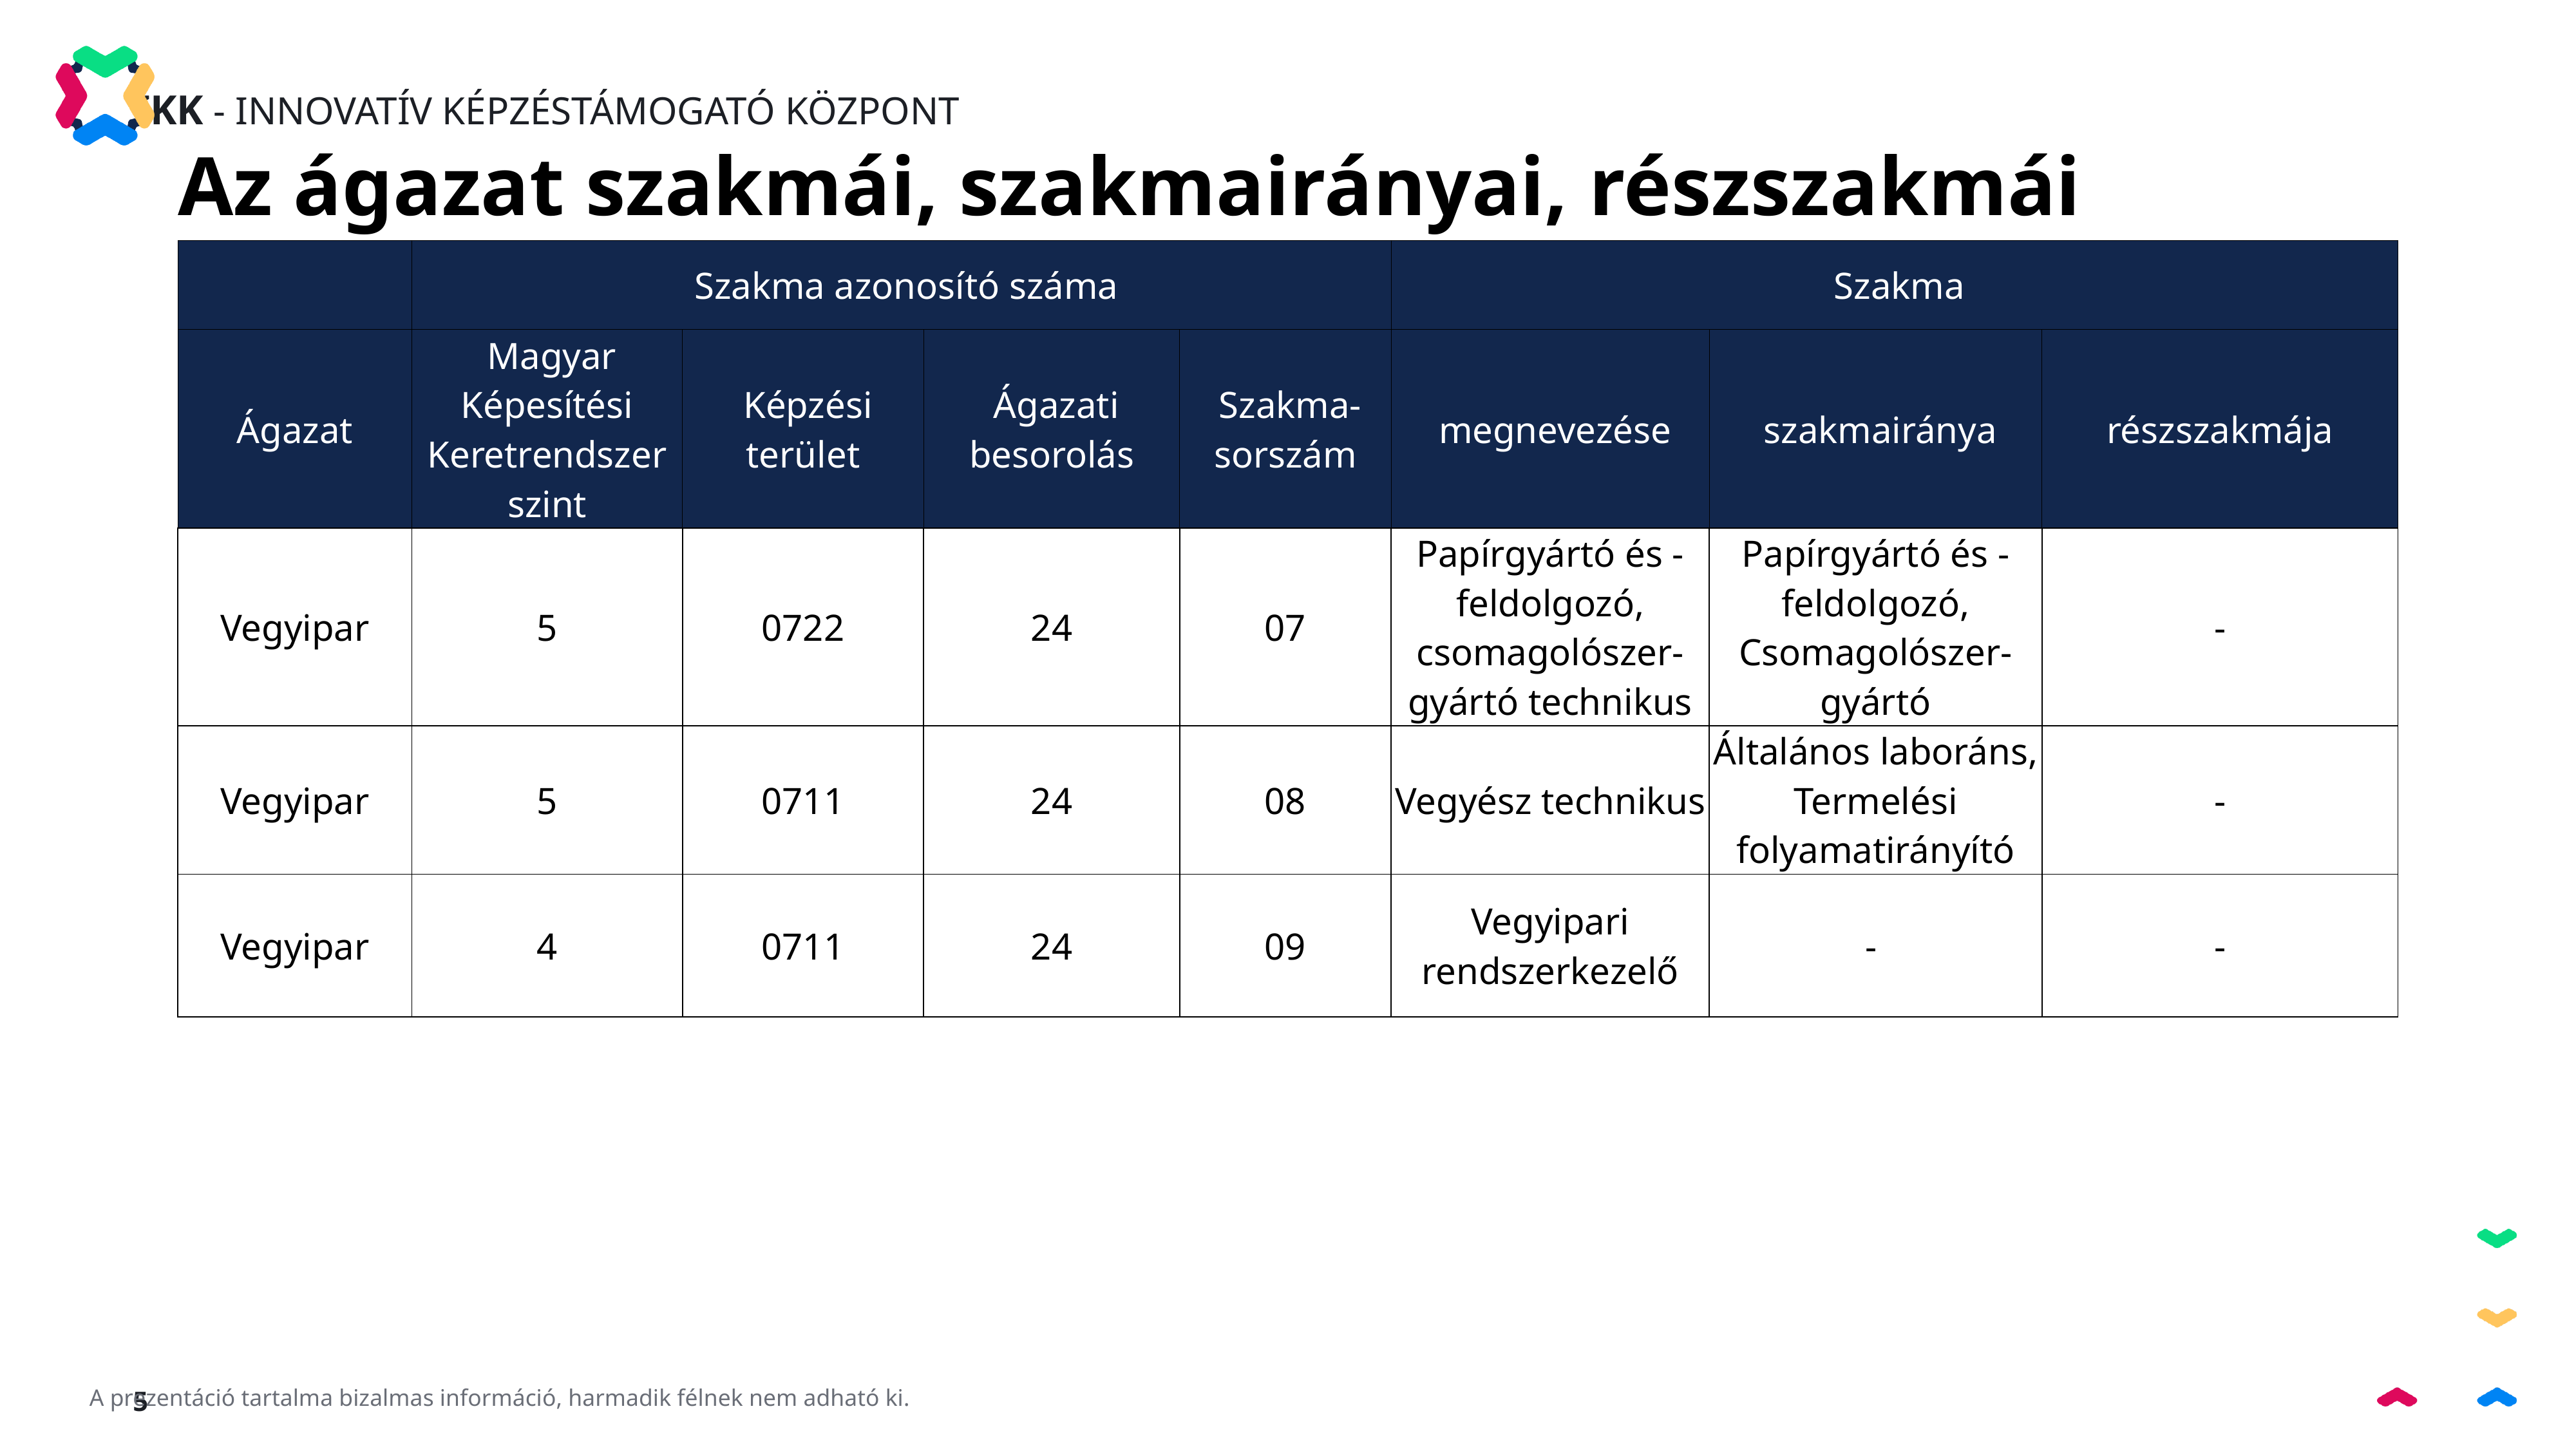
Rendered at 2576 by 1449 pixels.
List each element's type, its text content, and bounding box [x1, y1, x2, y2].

table_cell Vegyipar [178, 726, 412, 874]
table_cell 5 [412, 529, 682, 725]
table_cell - [1710, 875, 2041, 1016]
table_cell - [2043, 726, 2398, 874]
table_cell Magyar Képesítési Keretrendszer szint [412, 330, 682, 527]
table_cell szakmairánya [1710, 330, 2041, 527]
table_cell Vegyipari rendszerkezelő [1392, 875, 1709, 1016]
table_cell - [2043, 529, 2398, 725]
table_cell részszakmája [2042, 330, 2398, 527]
table_cell Általános laboráns, Termelési folyamatirányító [1710, 726, 2041, 874]
table_cell Szakma-sorszám [1180, 330, 1391, 527]
table_cell Ágazati besorolás [924, 330, 1179, 527]
table_cell 24 [924, 875, 1179, 1016]
table_cell 07 [1180, 529, 1390, 725]
table_cell 0722 [683, 529, 923, 725]
table_cell Vegyipar [178, 529, 412, 725]
table_cell Képzési terület [683, 330, 923, 527]
table_cell 5 [412, 726, 682, 874]
table_cell 24 [924, 726, 1179, 874]
picture [55, 46, 155, 146]
table_cell 24 [924, 529, 1179, 725]
picture [2377, 1229, 2517, 1406]
table_cell 0711 [683, 726, 923, 874]
table_cell Vegyipar [178, 875, 412, 1016]
table_header Szakma azonosító száma [412, 241, 1391, 329]
table_cell Papírgyártó és -feldolgozó, csomagolószer-gyártó technikus [1392, 529, 1709, 725]
table_cell 08 [1180, 726, 1390, 874]
table_cell megnevezése [1392, 330, 1709, 527]
table_cell Vegyész technikus [1392, 726, 1709, 874]
table_cell 0711 [683, 875, 923, 1016]
table_cell Papírgyártó és -feldolgozó, Csomagolószer-gyártó [1710, 529, 2041, 725]
table_cell Ágazat [178, 330, 412, 527]
table_cell 09 [1180, 875, 1390, 1016]
table_header Szakma [1392, 241, 2398, 329]
table_cell 4 [412, 875, 682, 1016]
table_header [178, 241, 412, 329]
table_cell - [2043, 875, 2398, 1016]
list Az ágazat szakmái, szakmairányai, részszakmái [178, 135, 2338, 219]
